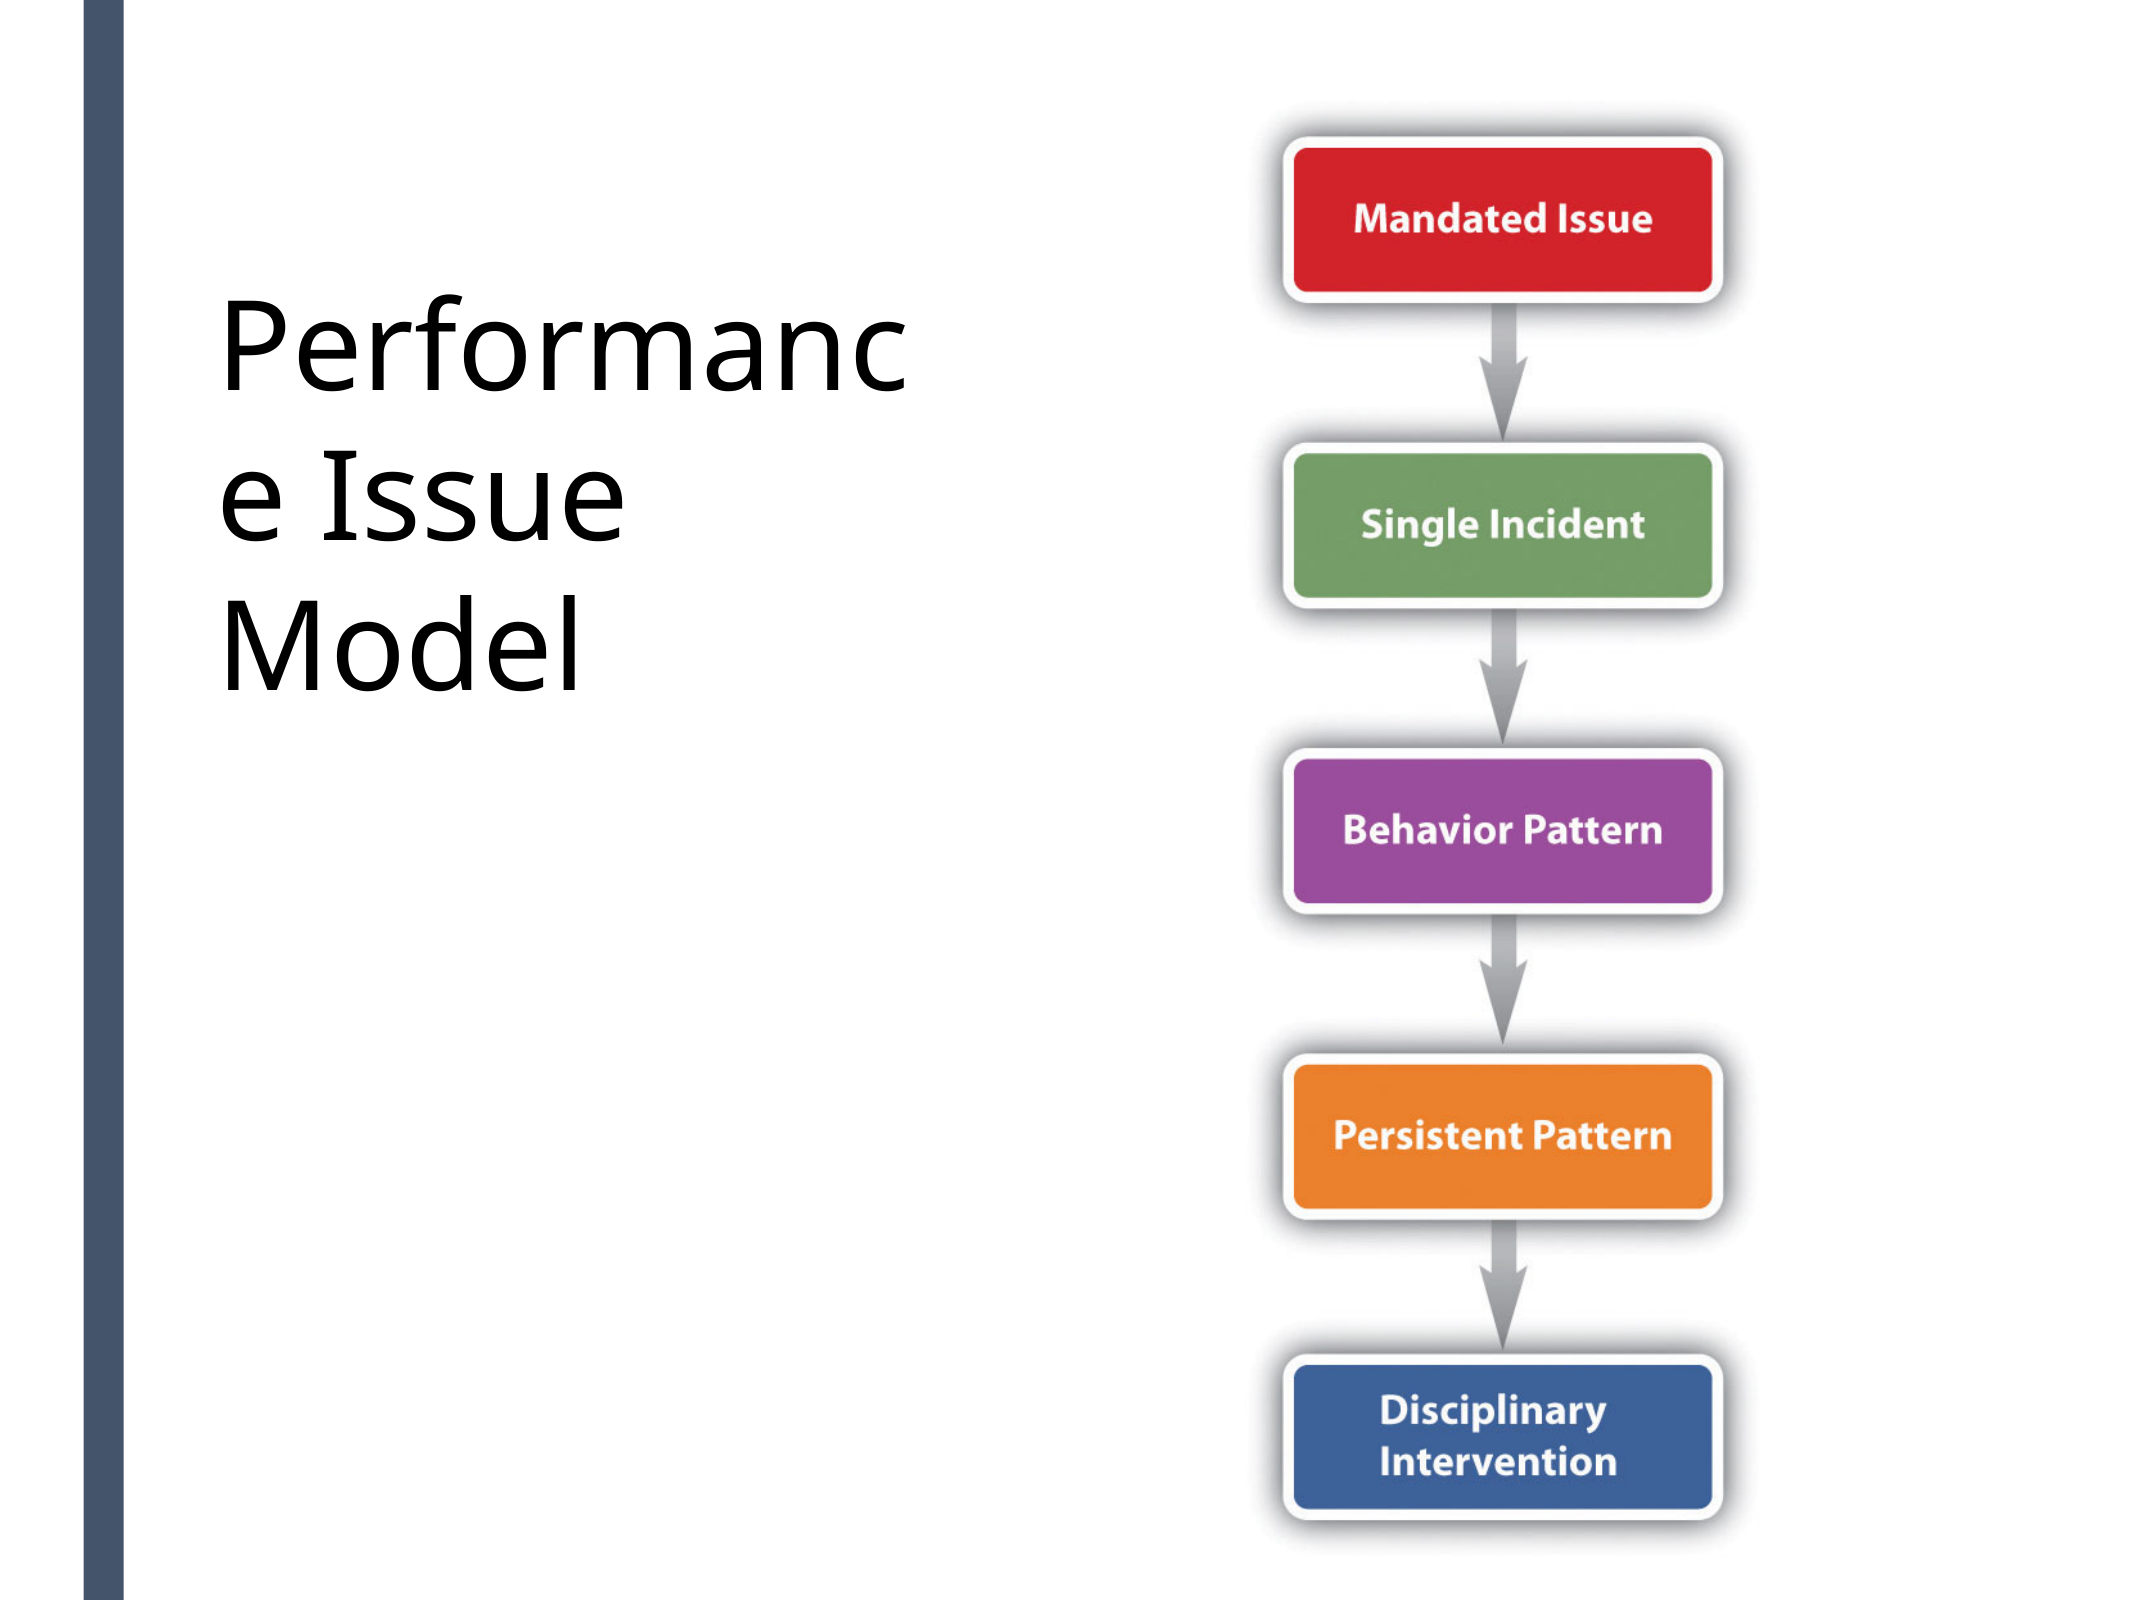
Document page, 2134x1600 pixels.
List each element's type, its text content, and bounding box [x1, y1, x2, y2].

picture [1235, 89, 1772, 1569]
title Performance Issue Model [208, 41, 927, 940]
